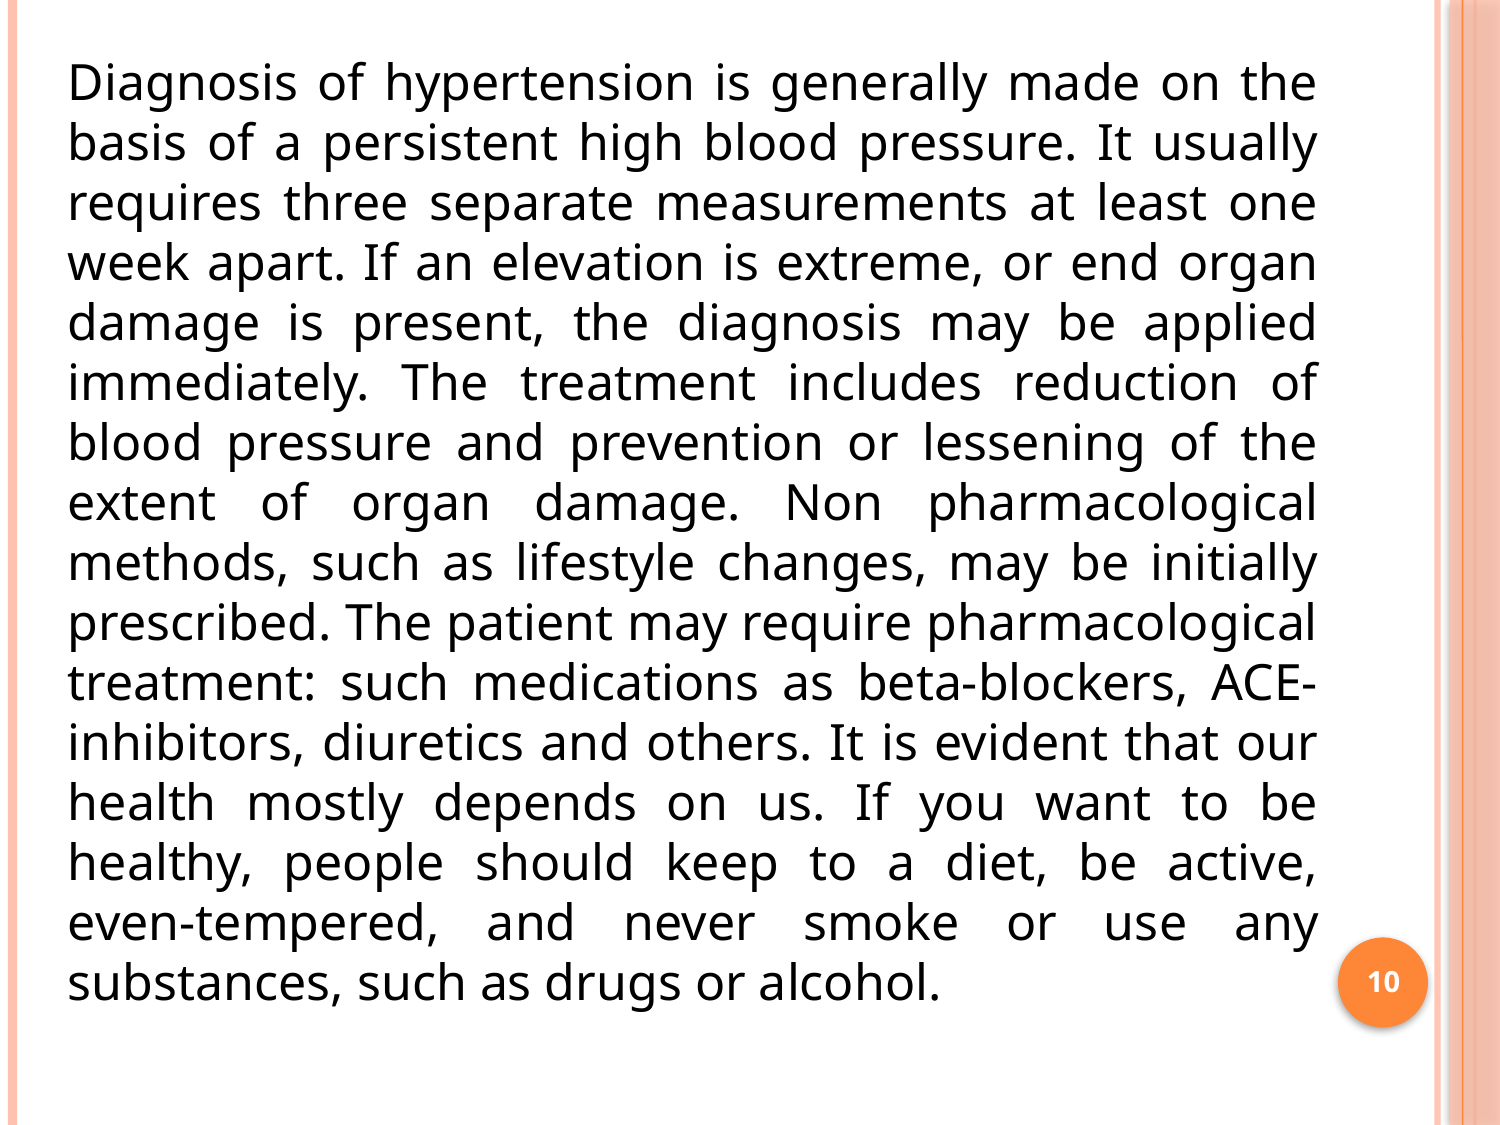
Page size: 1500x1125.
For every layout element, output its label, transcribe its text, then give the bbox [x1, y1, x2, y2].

list Diagnosis of hypertension is generally made on the basis of a persistent high blood pressure. It usually requires three separate measurements at least one week apart. If an elevation is extreme, or end organ damage is present, the diagnosis may be applied immediately. The treatment includes reduction of blood pressure and prevention or lessening of the extent of organ damage. Non pharmacological methods, such as lifestyle changes, may be initially prescribed. The patient may require pharmacological treatment: such medications as beta-blockers, ACE-inhibitors, diuretics and others. It is evident that our health mostly depends on us. If you want to be healthy, people should keep to a diet, be active, even-tempered, and never smoke or use any substances, such as drugs or alcohol. [53, 42, 1334, 1062]
slide_number 10 [1334, 940, 1434, 1027]
